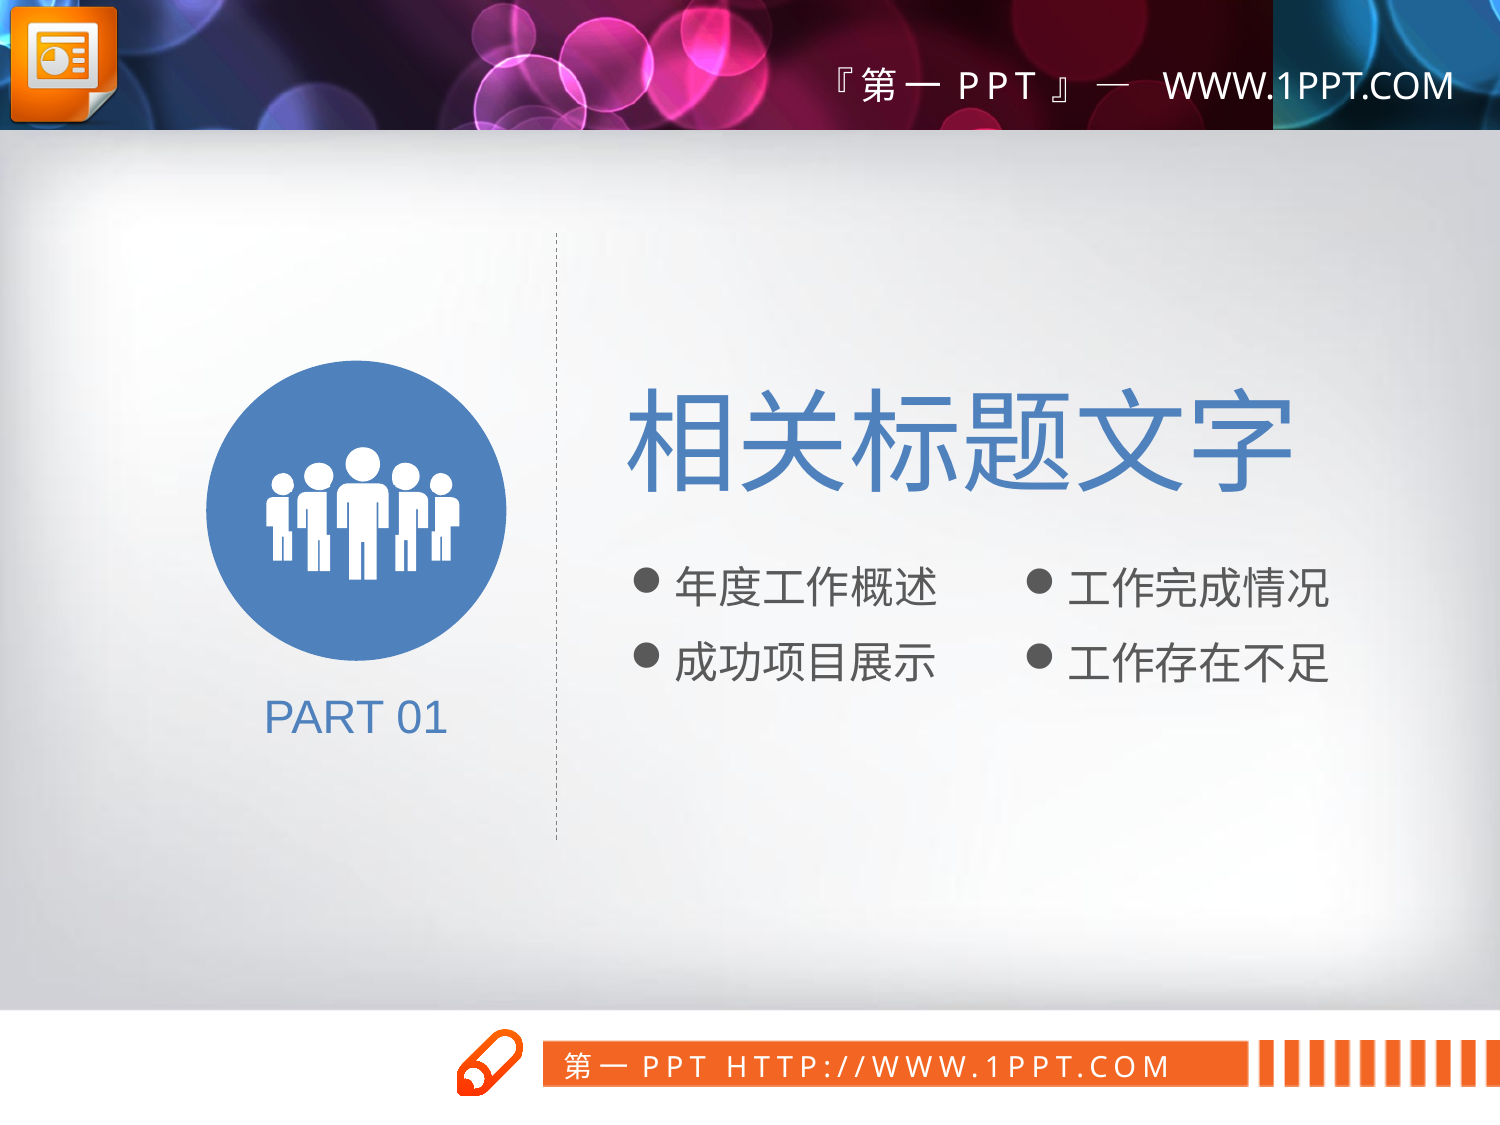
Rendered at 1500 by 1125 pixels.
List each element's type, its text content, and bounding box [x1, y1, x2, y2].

picture [0, 0, 1500, 1012]
text_box 工作存在不足 [1023, 635, 1342, 689]
text_box 年度工作概述 [630, 559, 949, 613]
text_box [205, 360, 507, 661]
text_box 相关标题文字 [609, 363, 1315, 514]
text_box PART 01 [252, 686, 461, 744]
text_box 成功项目展示 [630, 634, 976, 688]
text_box 工作完成情况 [1023, 560, 1342, 613]
picture [543, 1040, 1500, 1087]
